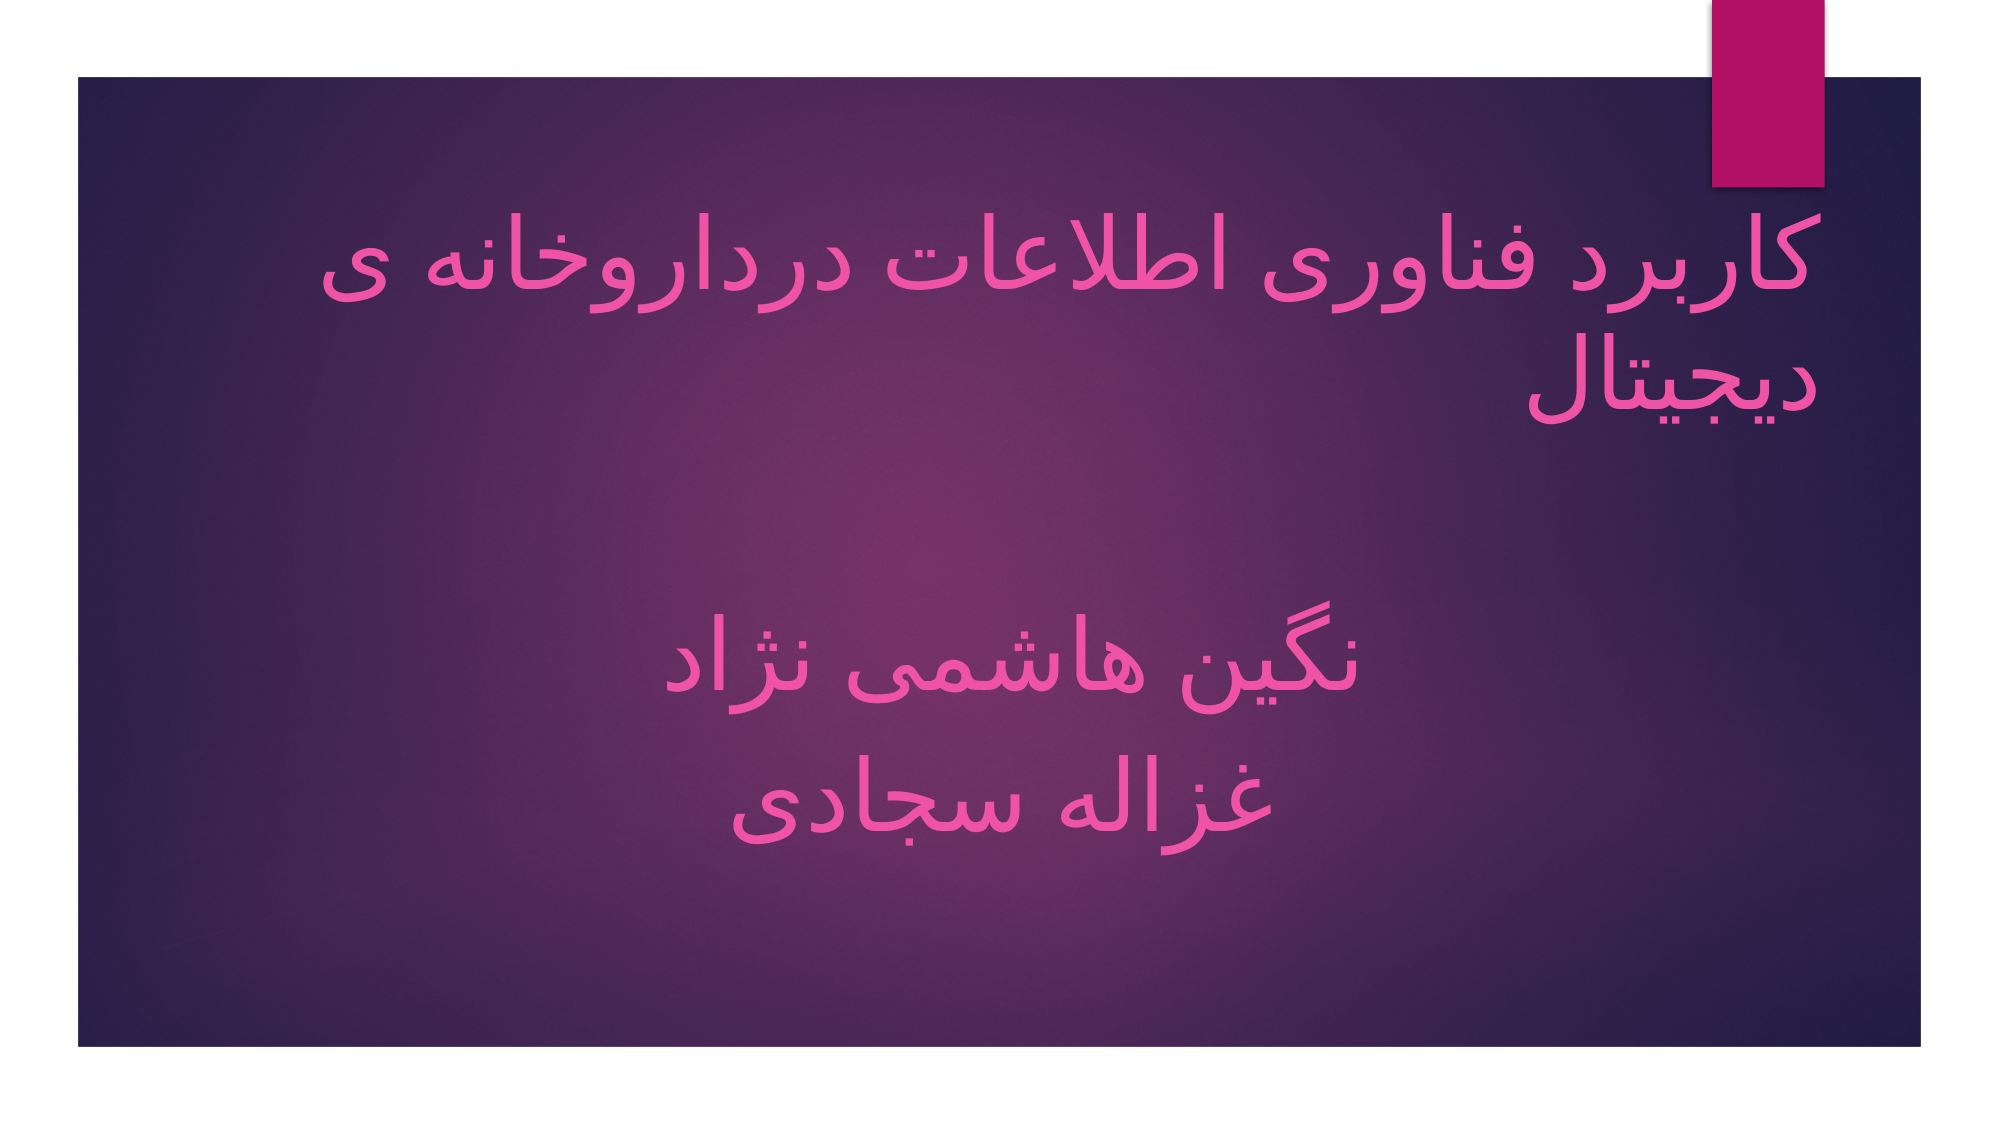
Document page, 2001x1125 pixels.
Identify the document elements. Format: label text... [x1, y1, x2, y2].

subtitle کاربرد فناوری اطلاعات درداروخانه ی دیجیتال نگین هاشمی نژاد غزاله سجادی [189, 181, 1838, 925]
